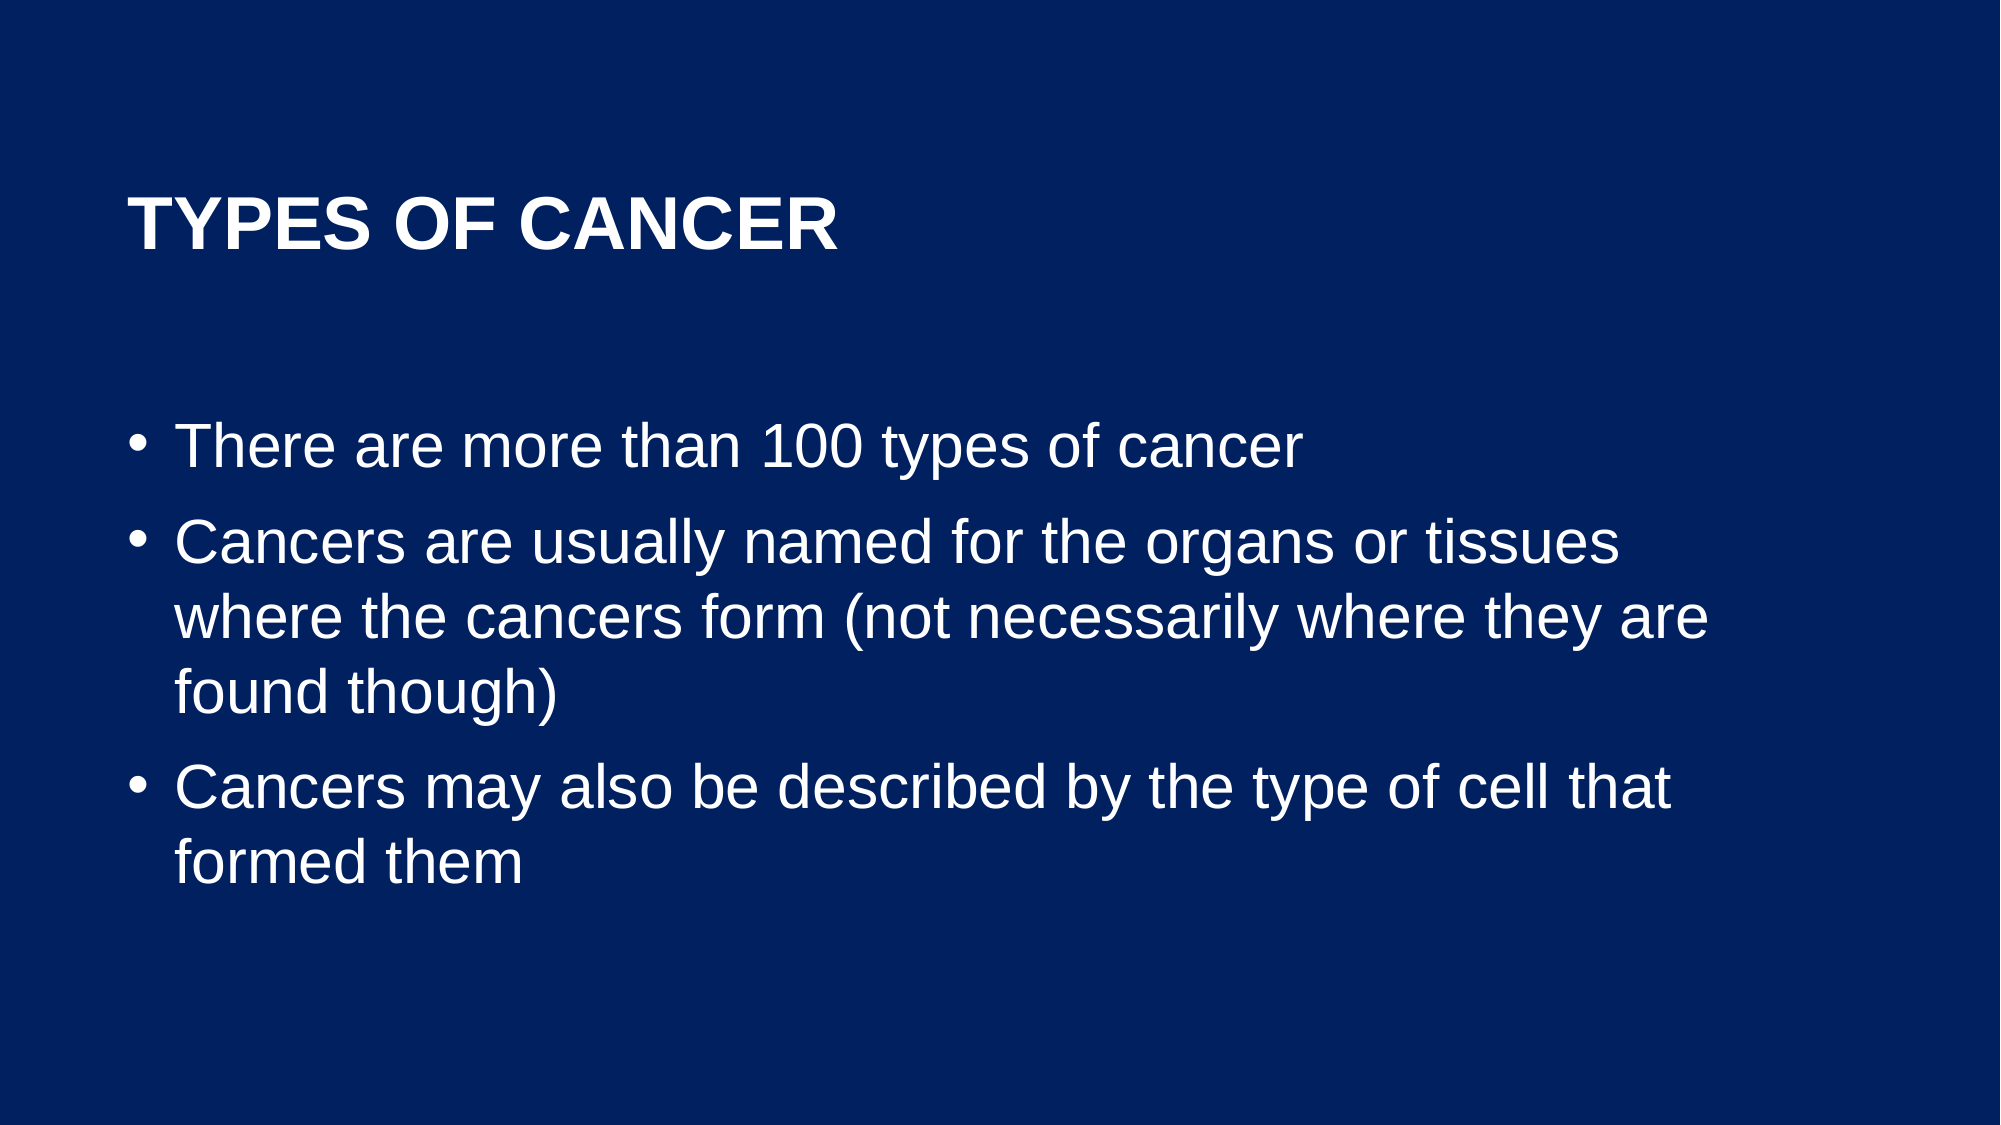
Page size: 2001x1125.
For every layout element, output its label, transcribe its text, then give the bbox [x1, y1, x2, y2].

list There are more than 100 types of cancer Cancers are usually named for the organs or tissues where the cancers form (not necessarily where they are found though) Cancers may also be described by the type of cell that formed them [112, 351, 1775, 950]
title Types of Cancer [112, 99, 1775, 339]
